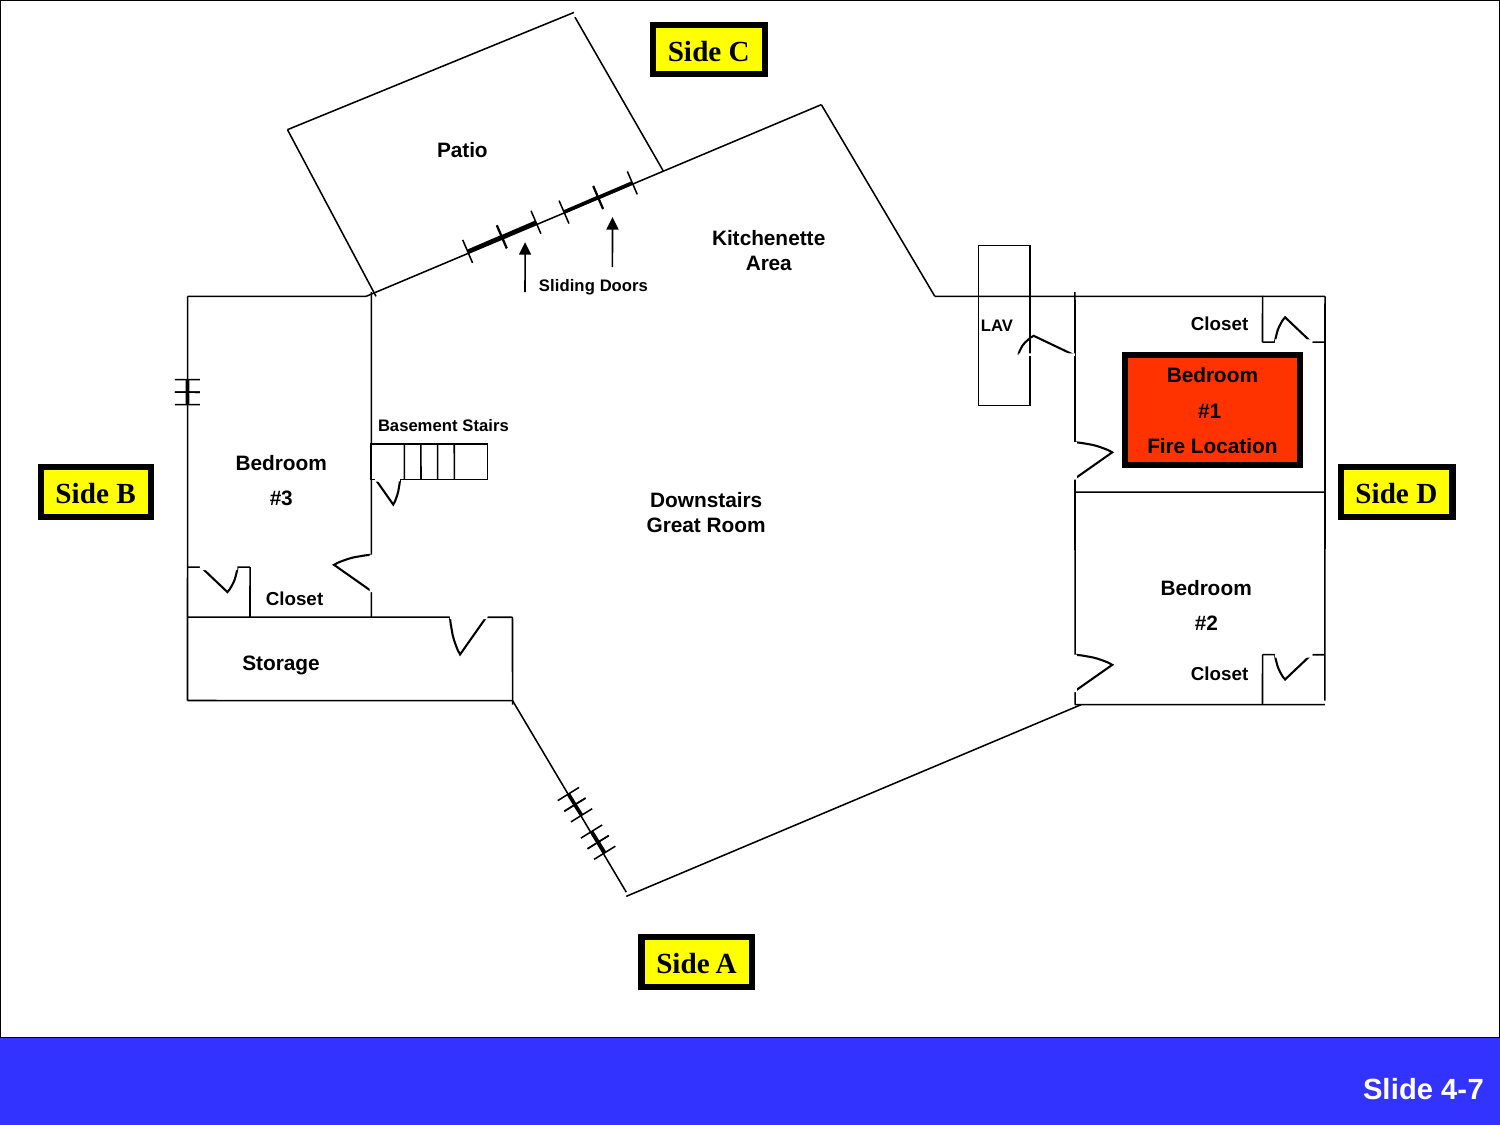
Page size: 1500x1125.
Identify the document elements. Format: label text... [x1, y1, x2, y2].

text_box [37, 12, 1456, 994]
text_box [0, 0, 1500, 1038]
slide_number Slide 4-84 [1148, 1062, 1499, 1125]
